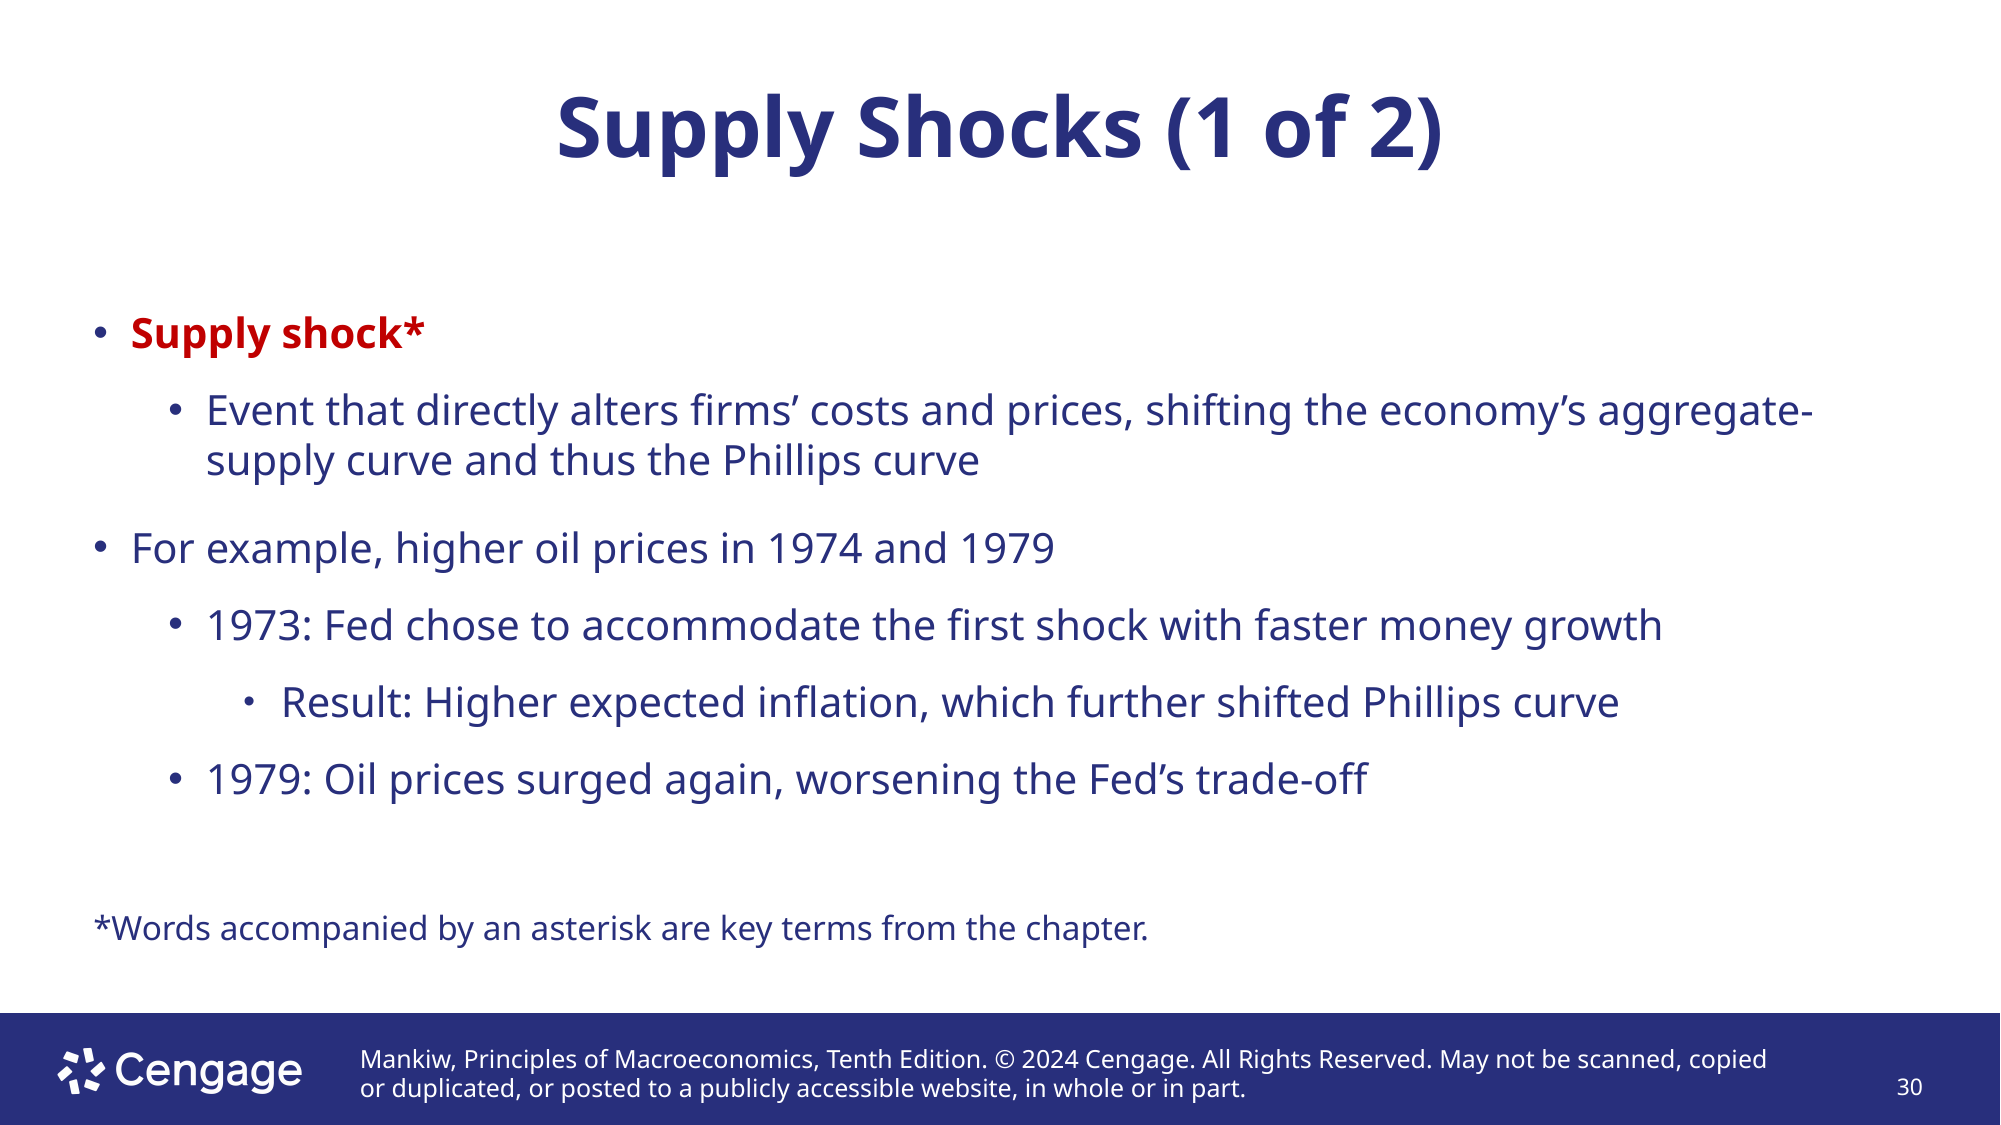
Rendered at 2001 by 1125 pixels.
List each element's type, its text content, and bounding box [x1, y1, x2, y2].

picture [30, 1020, 329, 1122]
list Supply shock* Event that directly alters firms’ costs and prices, shifting the economy’s aggregate-supply curve and thus the Phillips curve For example, higher oil prices in 1974 and 1979 1973: Fed chose to accommodate the first shock with faster money growth Result: Higher expected inflation, which further shifted Phillips curve 1979: Oil prices surged again, worsening the Fed’s trade-off *Words accompanied by an asterisk are key terms from the chapter. [78, 299, 1923, 1014]
title Supply Shocks (1 of 2) [78, 77, 1923, 278]
